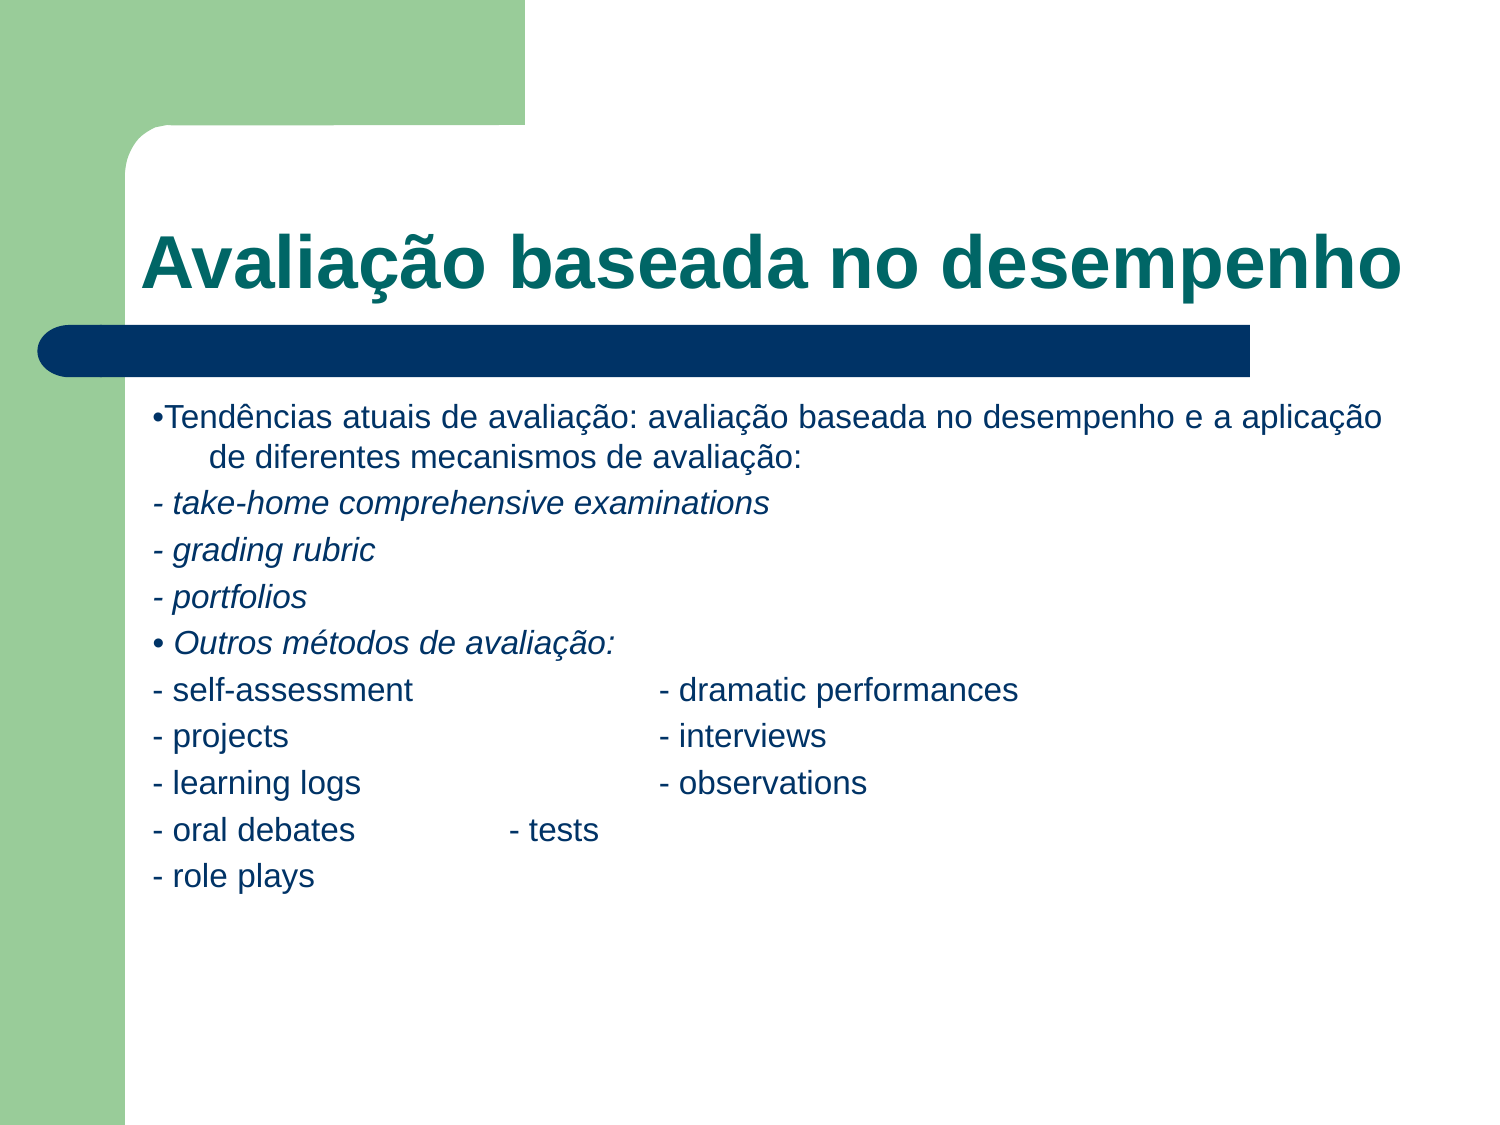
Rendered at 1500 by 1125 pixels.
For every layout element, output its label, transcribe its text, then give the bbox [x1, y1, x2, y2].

title Avaliação baseada no desempenho [124, 124, 1426, 313]
list •Tendências atuais de avaliação: avaliação baseada no desempenho e a aplicação de diferentes mecanismos de avaliação: - take-home comprehensive examinations - grading rubric - portfolios • Outros métodos de avaliação: - self-assessment - dramatic performances - projects - interviews - learning logs - observations - oral debates - tests - role plays [137, 387, 1400, 999]
